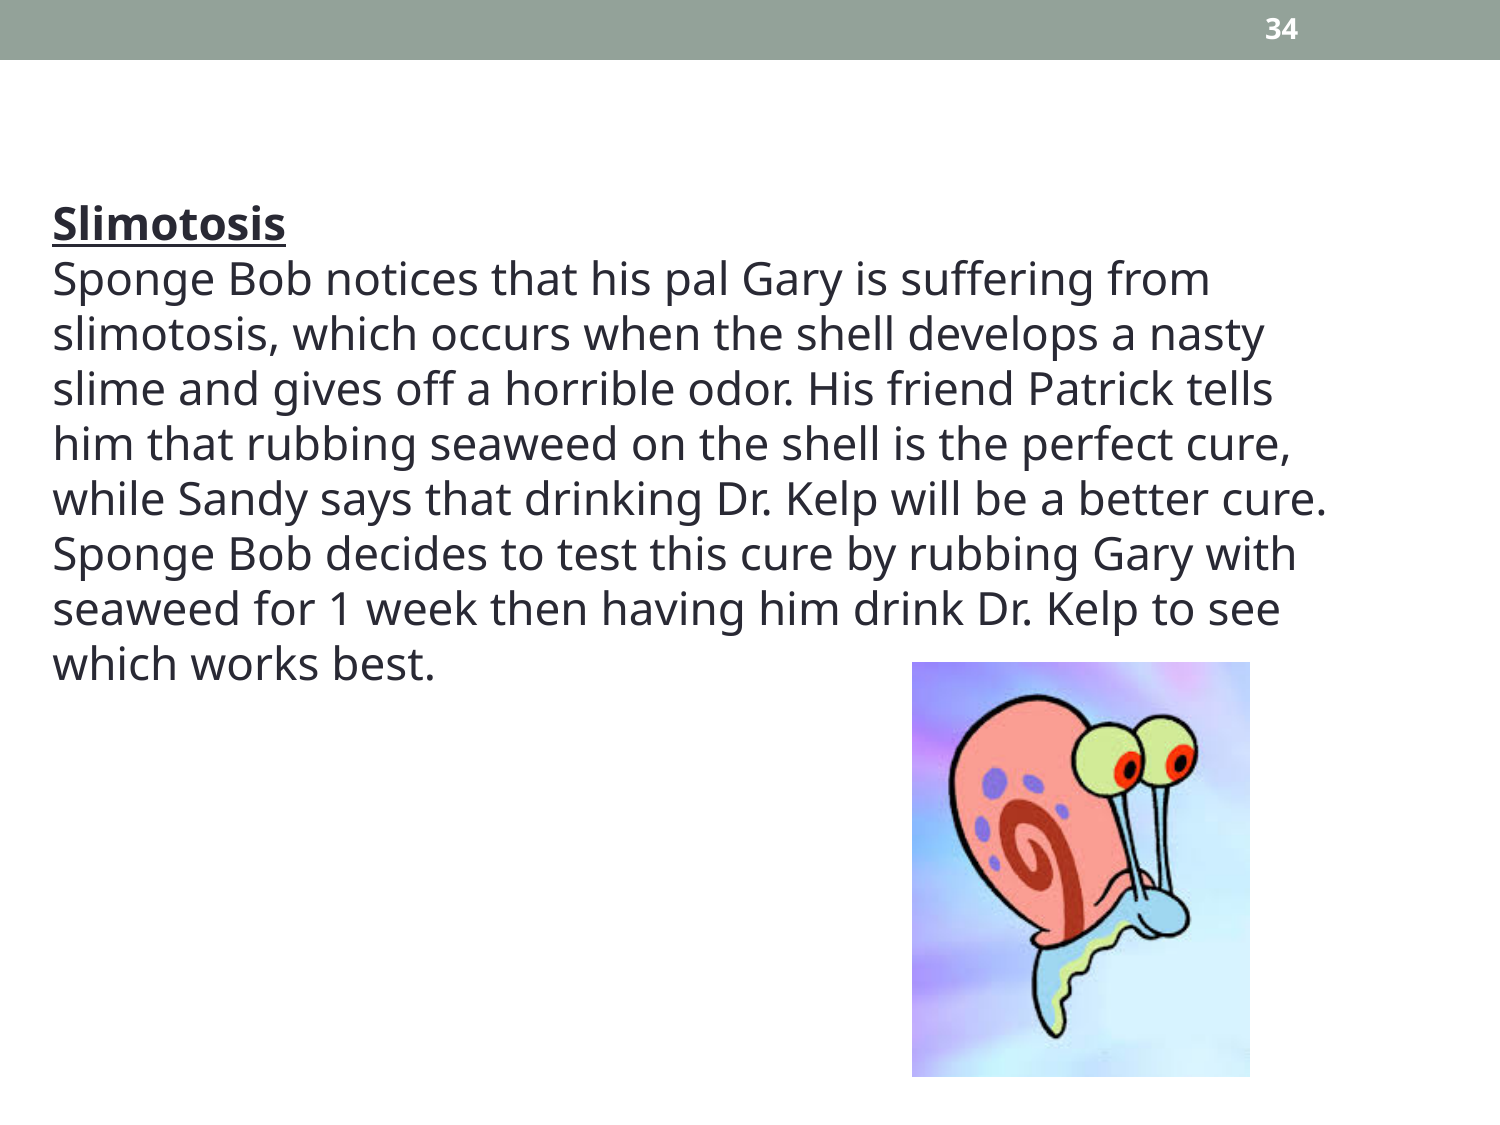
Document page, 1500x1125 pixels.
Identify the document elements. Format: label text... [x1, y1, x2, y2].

slide_number 34 [1250, 3, 1425, 57]
text_box Slimotosis Sponge Bob notices that his pal Gary is suffering from slimotosis, which occurs when the shell develops a nasty slime and gives off a horrible odor. His friend Patrick tells him that rubbing seaweed on the shell is the perfect cure, while Sandy says that drinking Dr. Kelp will be a better cure. Sponge Bob decides to test this cure by rubbing Gary with seaweed for 1 week then having him drink Dr. Kelp to see which works best. [37, 187, 1363, 698]
picture [912, 662, 1251, 1077]
